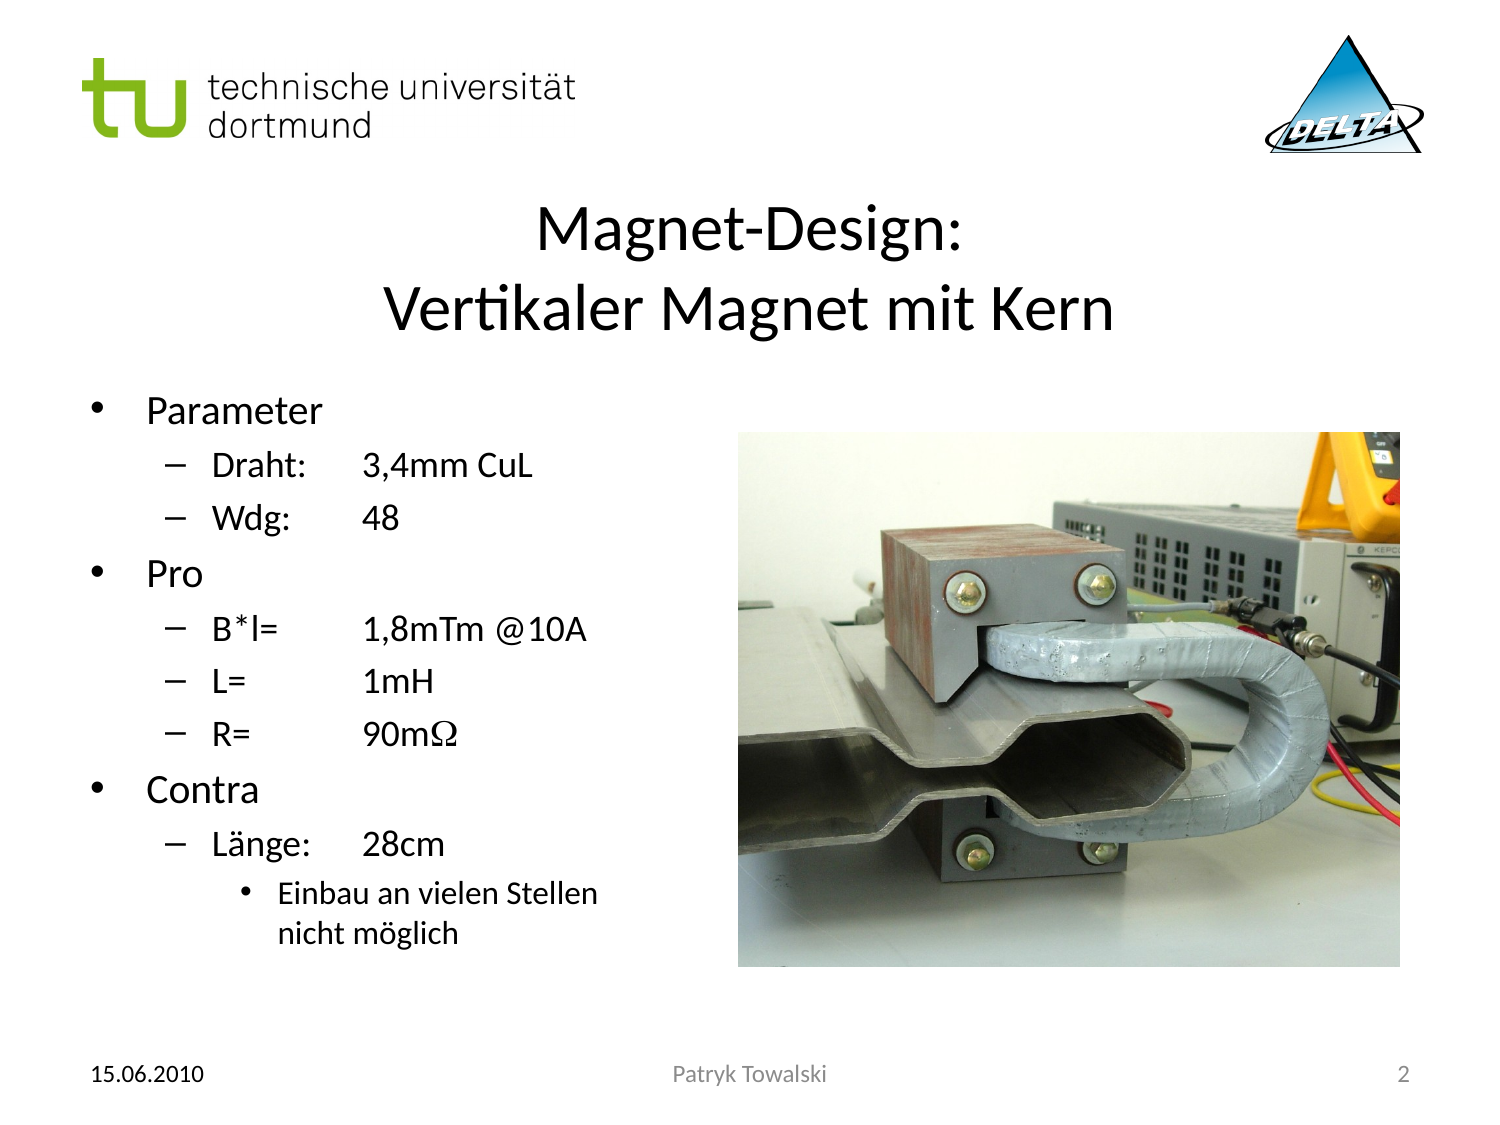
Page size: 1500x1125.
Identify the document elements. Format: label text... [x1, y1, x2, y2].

picture [82, 58, 575, 138]
picture [1265, 35, 1424, 153]
list Parameter Draht: 3,4mm CuL Wdg: 48 Pro B*l= 1,8mTm @10A L= 1mH R= 90m Contra Länge: 28cm Einbau an vielen Stellen nicht möglich [75, 375, 680, 1005]
title Magnet-Design: Vertikaler Magnet mit Kern [75, 175, 1425, 352]
picture [737, 432, 1400, 967]
slide_number 2 [1074, 1042, 1425, 1103]
footer Patryk Towalski [512, 1042, 988, 1103]
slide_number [75, 1042, 425, 1103]
